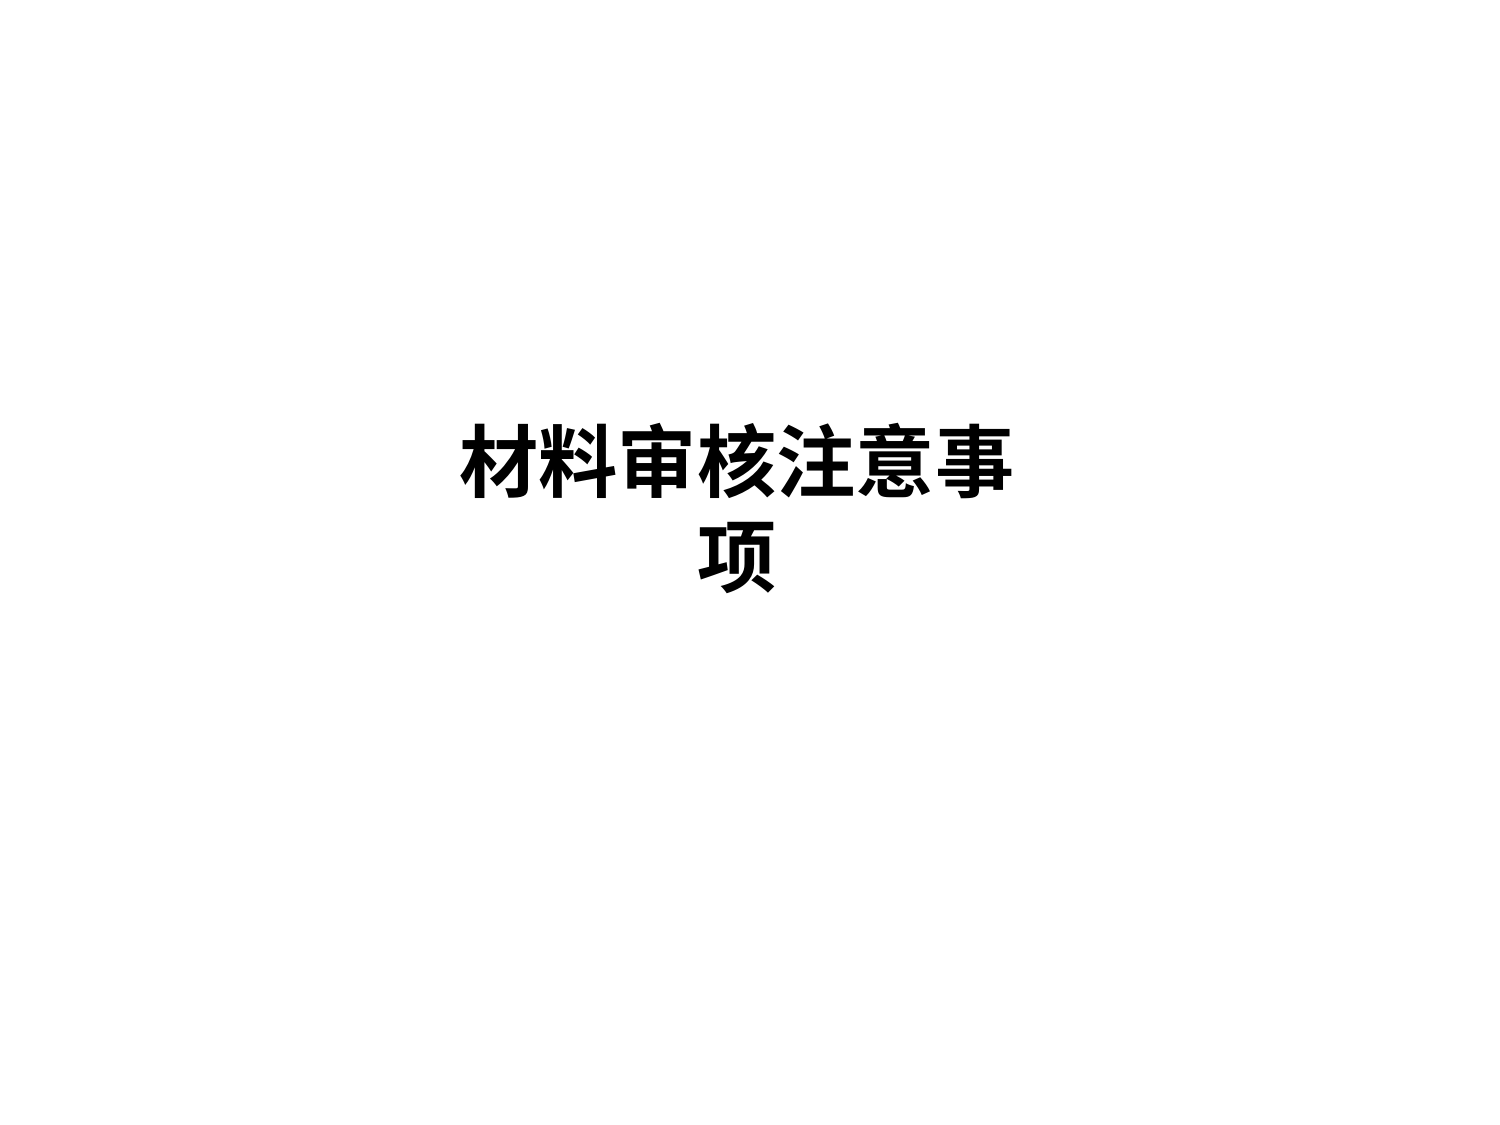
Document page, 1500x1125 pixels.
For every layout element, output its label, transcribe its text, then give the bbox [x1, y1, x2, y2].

text_box 材料审核注意事项 [429, 406, 1045, 609]
